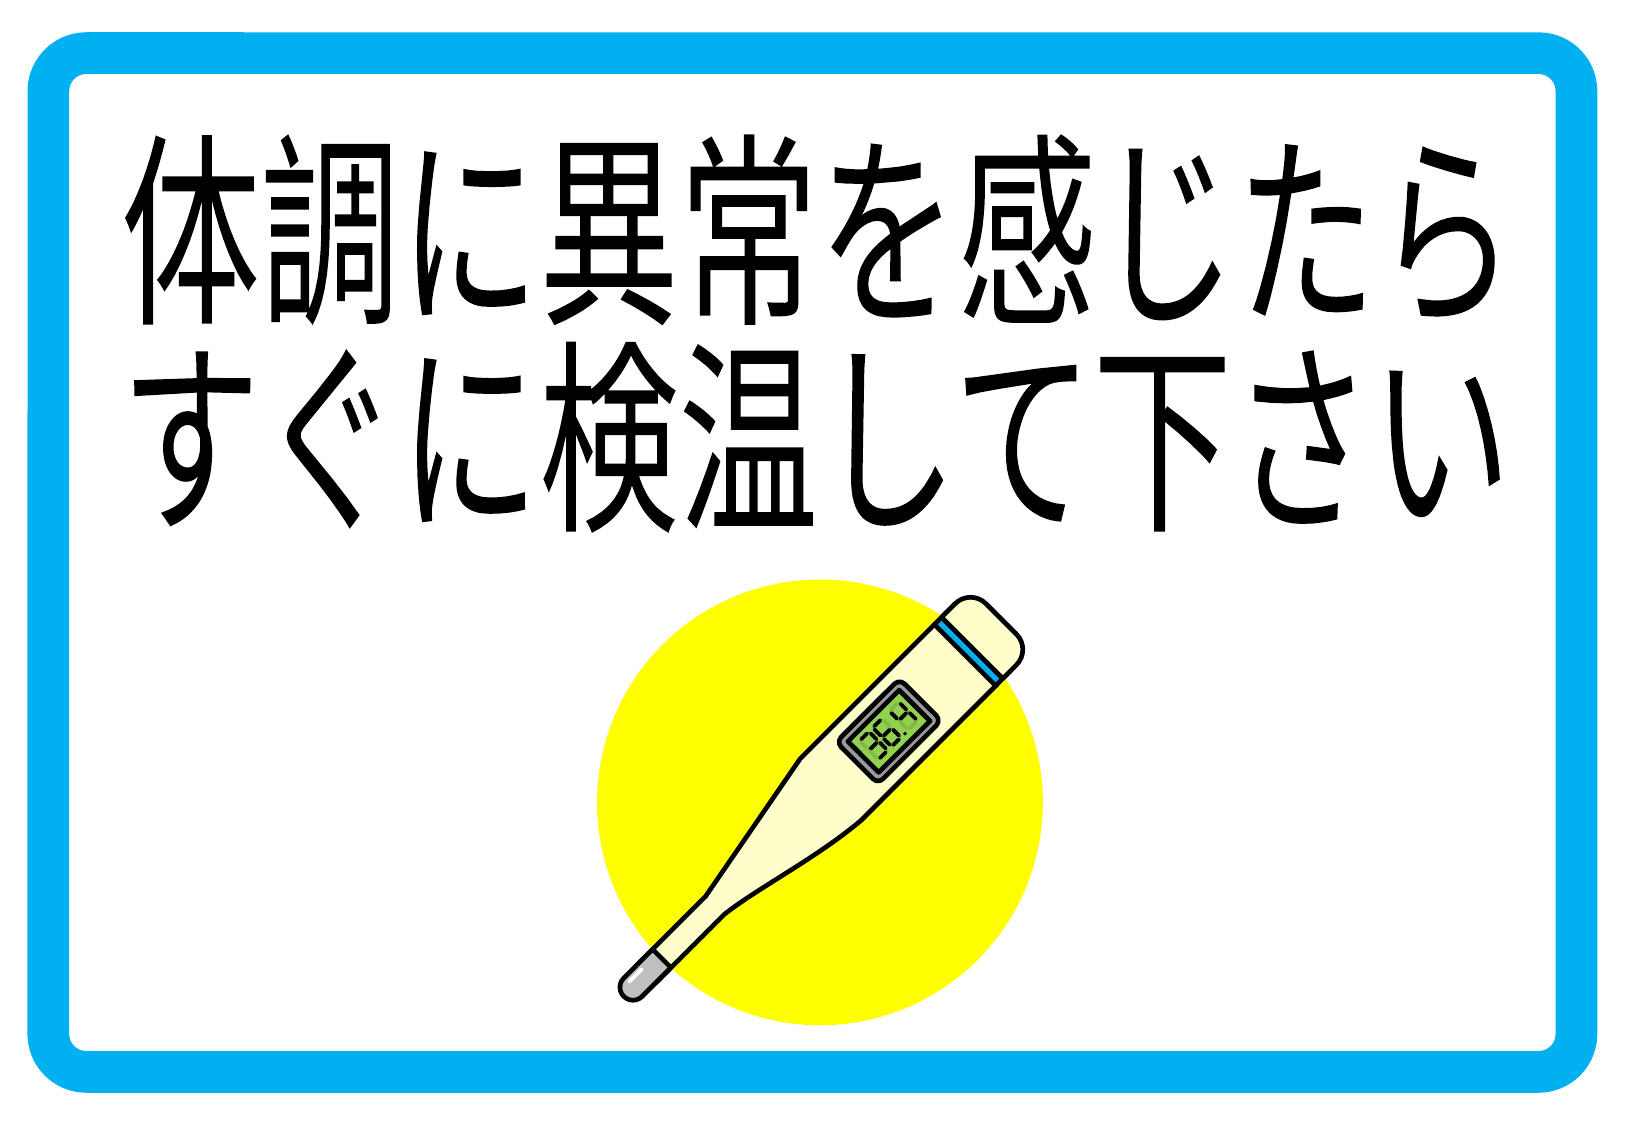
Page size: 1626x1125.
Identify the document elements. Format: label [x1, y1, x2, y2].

text_box [545, 579, 1080, 1026]
text_box [46, 50, 1579, 1075]
